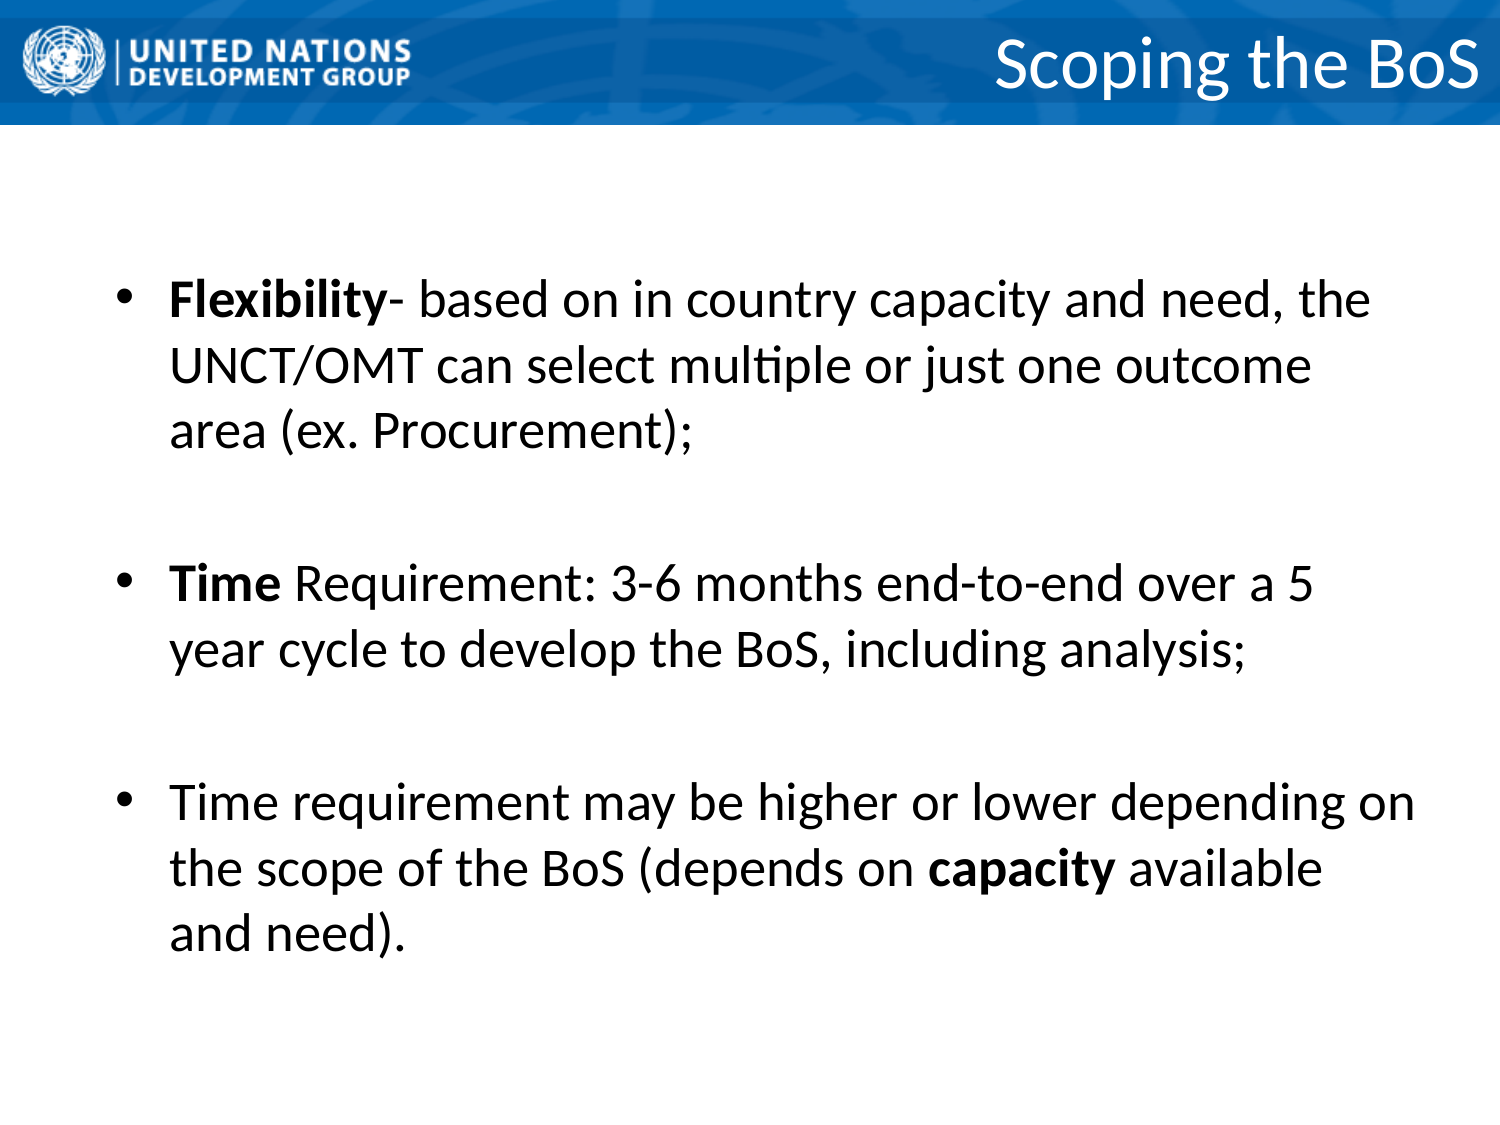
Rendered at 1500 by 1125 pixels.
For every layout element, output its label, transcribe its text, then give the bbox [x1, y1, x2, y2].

title Scoping the BoS [146, 0, 1497, 152]
list Flexibility- based on in country capacity and need, the UNCT/OMT can select multiple or just one outcome area (ex. Procurement); Time Requirement: 3-6 months end-to-end over a 5 year cycle to develop the BoS, including analysis; Time requirement may be higher or lower depending on the scope of the BoS (depends on capacity available and need). [100, 255, 1436, 976]
picture [0, 0, 146, 125]
